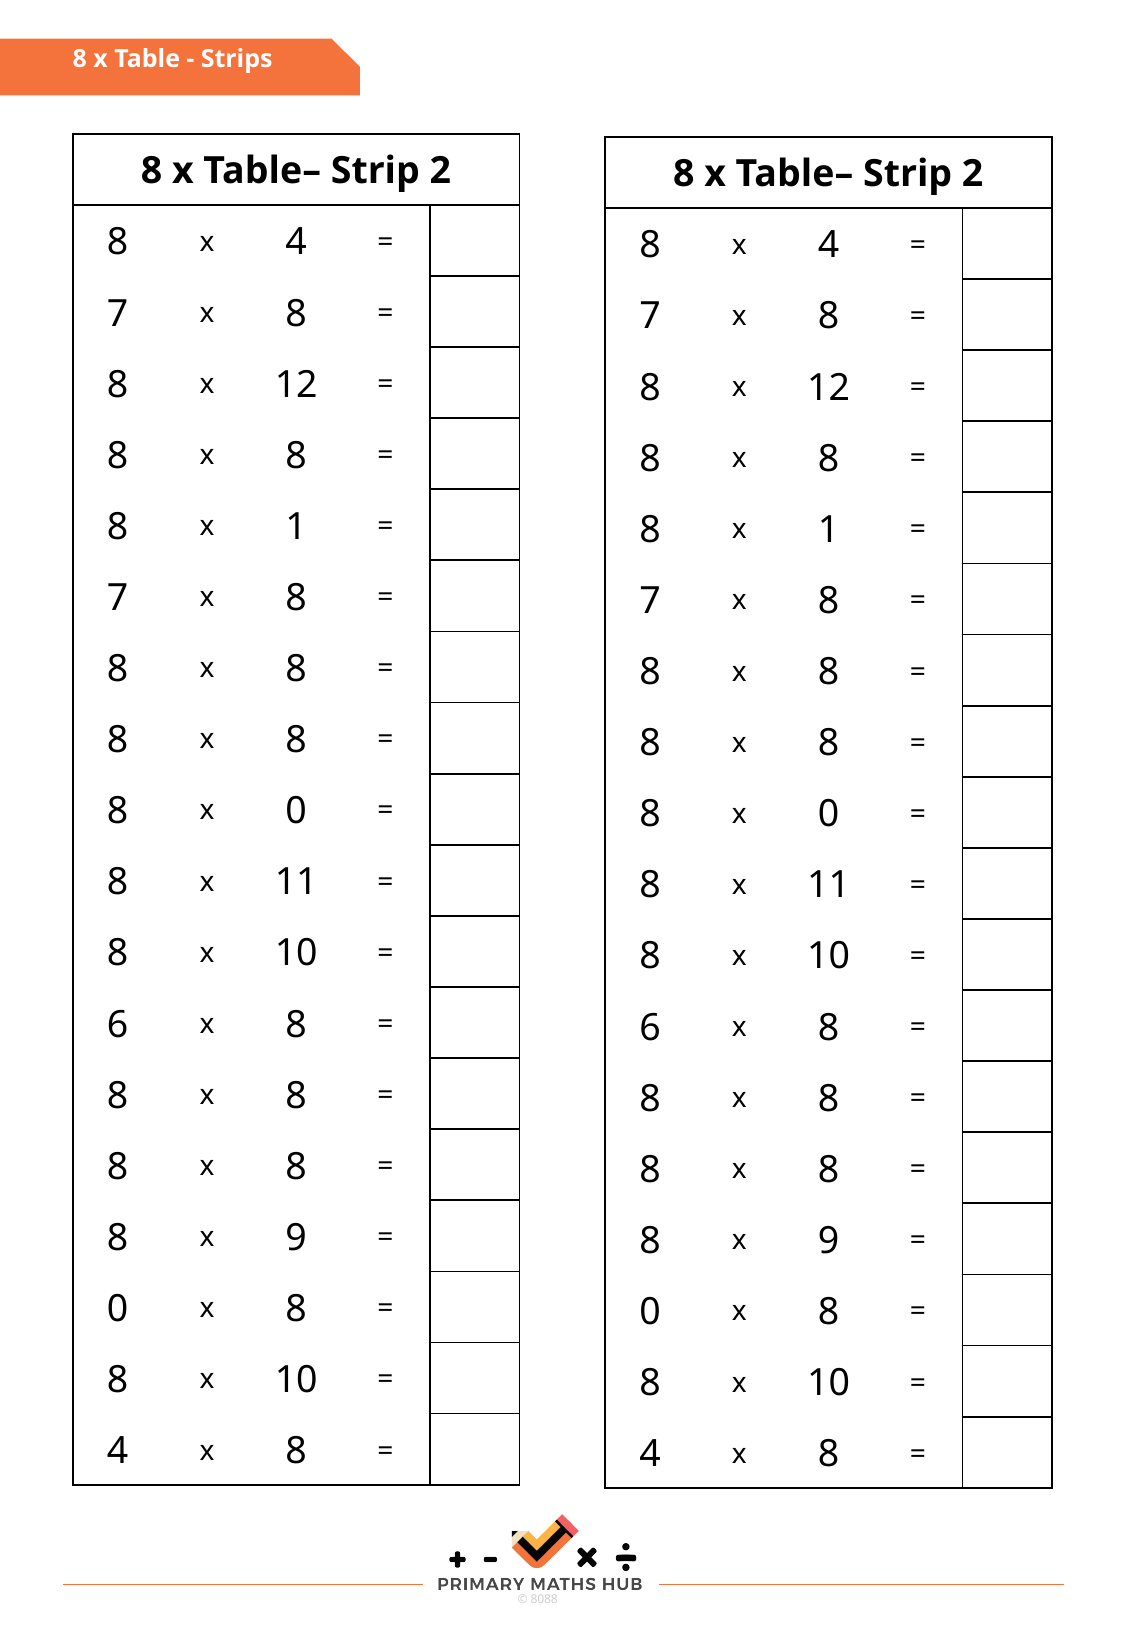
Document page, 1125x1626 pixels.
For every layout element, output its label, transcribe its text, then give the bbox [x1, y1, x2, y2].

table_cell 4 [784, 209, 873, 279]
table_cell 8 [74, 418, 162, 489]
table_cell 7 [606, 279, 695, 350]
table_cell 8 [784, 990, 873, 1061]
table_cell 8 [74, 206, 162, 276]
table_cell [963, 920, 1051, 989]
table_cell = [341, 1200, 429, 1271]
table_cell = [873, 1061, 962, 1132]
table_cell = [873, 990, 962, 1061]
table_cell x [695, 1061, 784, 1132]
table_cell = [341, 1129, 429, 1200]
table_cell x [695, 563, 784, 635]
table_cell x [162, 774, 252, 845]
table_cell 8 [606, 492, 695, 563]
table_cell = [873, 706, 962, 777]
table_cell [963, 209, 1051, 278]
table_cell = [873, 563, 962, 635]
table_cell [963, 1275, 1051, 1345]
table_cell 8 [74, 1343, 162, 1414]
table_cell [963, 280, 1051, 349]
table_cell [963, 351, 1051, 420]
table_cell 8 [74, 774, 162, 845]
table_cell x [162, 1271, 252, 1343]
table_cell x [162, 1200, 252, 1271]
table_cell = [341, 916, 429, 987]
table_cell = [873, 635, 962, 706]
table_cell x [695, 919, 784, 990]
table_cell x [162, 987, 252, 1058]
table_cell [963, 849, 1051, 918]
table_cell 7 [74, 276, 162, 347]
table_cell [431, 1059, 519, 1128]
table_cell 10 [252, 1343, 341, 1414]
table_cell x [162, 206, 252, 276]
table_cell 1 [252, 489, 341, 560]
table_cell 8 [606, 1132, 695, 1203]
text_box © 8088 [429, 1584, 646, 1614]
table_cell = [873, 919, 962, 990]
table_cell [431, 348, 519, 417]
table_cell [963, 1204, 1051, 1274]
table_cell 8 [606, 209, 695, 279]
table_cell = [341, 276, 429, 347]
table_cell 0 [606, 1274, 695, 1346]
table_cell [431, 1201, 519, 1271]
table_cell [431, 1414, 519, 1484]
table_cell = [873, 1346, 962, 1417]
table_cell [963, 422, 1051, 491]
table_cell 8 [252, 418, 341, 489]
table_cell [431, 846, 519, 915]
table_cell = [341, 560, 429, 631]
table_cell 8 [74, 845, 162, 916]
table_cell 8 [784, 635, 873, 706]
table_cell x [162, 1058, 252, 1129]
table_cell 8 [784, 279, 873, 350]
table_cell = [873, 492, 962, 563]
table_cell 8 [606, 848, 695, 919]
table_cell 8 [252, 1414, 341, 1484]
table_cell [431, 206, 519, 275]
table_cell 8 [606, 1203, 695, 1274]
table_cell 8 [606, 919, 695, 990]
table_cell x [695, 1417, 784, 1487]
table_header 8 x Table– Strip 2 [74, 135, 519, 204]
table_cell [431, 1343, 519, 1413]
table_cell x [695, 990, 784, 1061]
table_cell 8 [252, 703, 341, 774]
table_cell 8 [606, 350, 695, 421]
table_cell [431, 490, 519, 559]
table_cell 4 [252, 206, 341, 276]
table_cell 8 [606, 635, 695, 706]
table_cell x [162, 418, 252, 489]
table_cell 6 [606, 990, 695, 1061]
table_cell [963, 1346, 1051, 1416]
table_cell 0 [784, 777, 873, 848]
table_cell x [162, 845, 252, 916]
table_cell x [162, 560, 252, 631]
table_cell [431, 277, 519, 346]
table_cell x [695, 1132, 784, 1203]
table_cell [431, 1272, 519, 1342]
table_cell x [162, 916, 252, 987]
table_cell x [162, 1129, 252, 1200]
table_cell 0 [252, 774, 341, 845]
table_cell [963, 564, 1051, 634]
table_cell x [695, 1274, 784, 1346]
table_cell = [873, 209, 962, 279]
table_cell 8 [74, 1058, 162, 1129]
table_cell 4 [74, 1414, 162, 1484]
table_cell = [873, 1203, 962, 1274]
table_cell x [162, 489, 252, 560]
table_cell [963, 991, 1051, 1060]
table_cell = [341, 1343, 429, 1414]
table_cell = [873, 350, 962, 421]
table_cell = [341, 489, 429, 560]
table_cell [963, 635, 1051, 705]
table_cell [431, 917, 519, 986]
table_cell [431, 419, 519, 488]
table_cell 8 [252, 560, 341, 631]
table_cell 8 [606, 706, 695, 777]
table_cell = [873, 1417, 962, 1487]
table_cell = [341, 1058, 429, 1129]
table_cell = [873, 1274, 962, 1346]
table_cell 8 [252, 1129, 341, 1200]
table_cell = [873, 1132, 962, 1203]
table_cell 12 [784, 350, 873, 421]
table_cell 9 [784, 1203, 873, 1274]
table_cell x [162, 631, 252, 703]
table_cell [431, 703, 519, 773]
table_cell [431, 632, 519, 702]
table_cell = [341, 418, 429, 489]
table_cell x [695, 492, 784, 563]
table_cell = [341, 1414, 429, 1484]
table_cell [963, 1418, 1051, 1487]
table_cell [431, 988, 519, 1057]
table_cell = [873, 848, 962, 919]
table_cell x [695, 421, 784, 492]
table_cell = [873, 279, 962, 350]
table_cell 8 [784, 1274, 873, 1346]
table_cell x [695, 209, 784, 279]
table_cell 8 [606, 421, 695, 492]
table_cell x [695, 279, 784, 350]
table_cell 8 [606, 777, 695, 848]
table_cell [963, 778, 1051, 847]
table_header 8 x Table– Strip 2 [606, 138, 1051, 207]
table_cell = [873, 777, 962, 848]
table_cell x [162, 703, 252, 774]
table_cell x [162, 1343, 252, 1414]
table_cell x [162, 276, 252, 347]
table_cell 9 [252, 1200, 341, 1271]
table_cell = [341, 206, 429, 276]
table_cell 8 [252, 276, 341, 347]
table_cell [963, 1062, 1051, 1131]
picture [432, 1512, 648, 1597]
table_cell 8 [252, 1271, 341, 1343]
table_cell = [873, 421, 962, 492]
table_cell x [695, 848, 784, 919]
table_cell [963, 707, 1051, 776]
table_cell = [341, 631, 429, 703]
table_cell x [695, 350, 784, 421]
table_cell x [162, 1414, 252, 1484]
table_cell 8 [252, 987, 341, 1058]
table_cell 8 [74, 1200, 162, 1271]
table_cell = [341, 703, 429, 774]
table_cell = [341, 774, 429, 845]
table_cell 8 [252, 631, 341, 703]
table_cell = [341, 347, 429, 418]
table_cell 7 [74, 560, 162, 631]
table_cell 8 [74, 347, 162, 418]
table_cell [431, 561, 519, 631]
table_cell x [695, 1346, 784, 1417]
table_cell = [341, 1271, 429, 1343]
table_cell 10 [252, 916, 341, 987]
table_cell 8 [784, 421, 873, 492]
table_cell 8 [74, 631, 162, 703]
table_cell 8 [606, 1061, 695, 1132]
table_cell x [695, 706, 784, 777]
table_cell 6 [74, 987, 162, 1058]
table_cell x [162, 347, 252, 418]
text_box 8 x Table - Strips [0, 37, 361, 97]
table_cell 8 [784, 706, 873, 777]
table_cell 8 [784, 1061, 873, 1132]
table_cell [963, 1133, 1051, 1202]
table_cell = [341, 987, 429, 1058]
table_cell [431, 775, 519, 844]
table_cell 10 [784, 1346, 873, 1417]
table_cell 4 [606, 1417, 695, 1487]
table_cell 8 [784, 1417, 873, 1487]
table_cell 8 [74, 703, 162, 774]
table_cell x [695, 777, 784, 848]
table_cell 8 [784, 1132, 873, 1203]
table_cell 0 [74, 1271, 162, 1343]
table_cell 8 [74, 916, 162, 987]
table_cell x [695, 1203, 784, 1274]
table_cell 8 [784, 563, 873, 635]
table_cell 12 [252, 347, 341, 418]
table_cell [963, 493, 1051, 563]
table_cell 8 [252, 1058, 341, 1129]
table_cell x [695, 635, 784, 706]
table_cell [431, 1130, 519, 1199]
table_cell 8 [606, 1346, 695, 1417]
table_cell = [341, 845, 429, 916]
table_cell 7 [606, 563, 695, 635]
table_cell 11 [252, 845, 341, 916]
table_cell 11 [784, 848, 873, 919]
table_cell 8 [74, 489, 162, 560]
table_cell 1 [784, 492, 873, 563]
table_cell 10 [784, 919, 873, 990]
table_cell 8 [74, 1129, 162, 1200]
